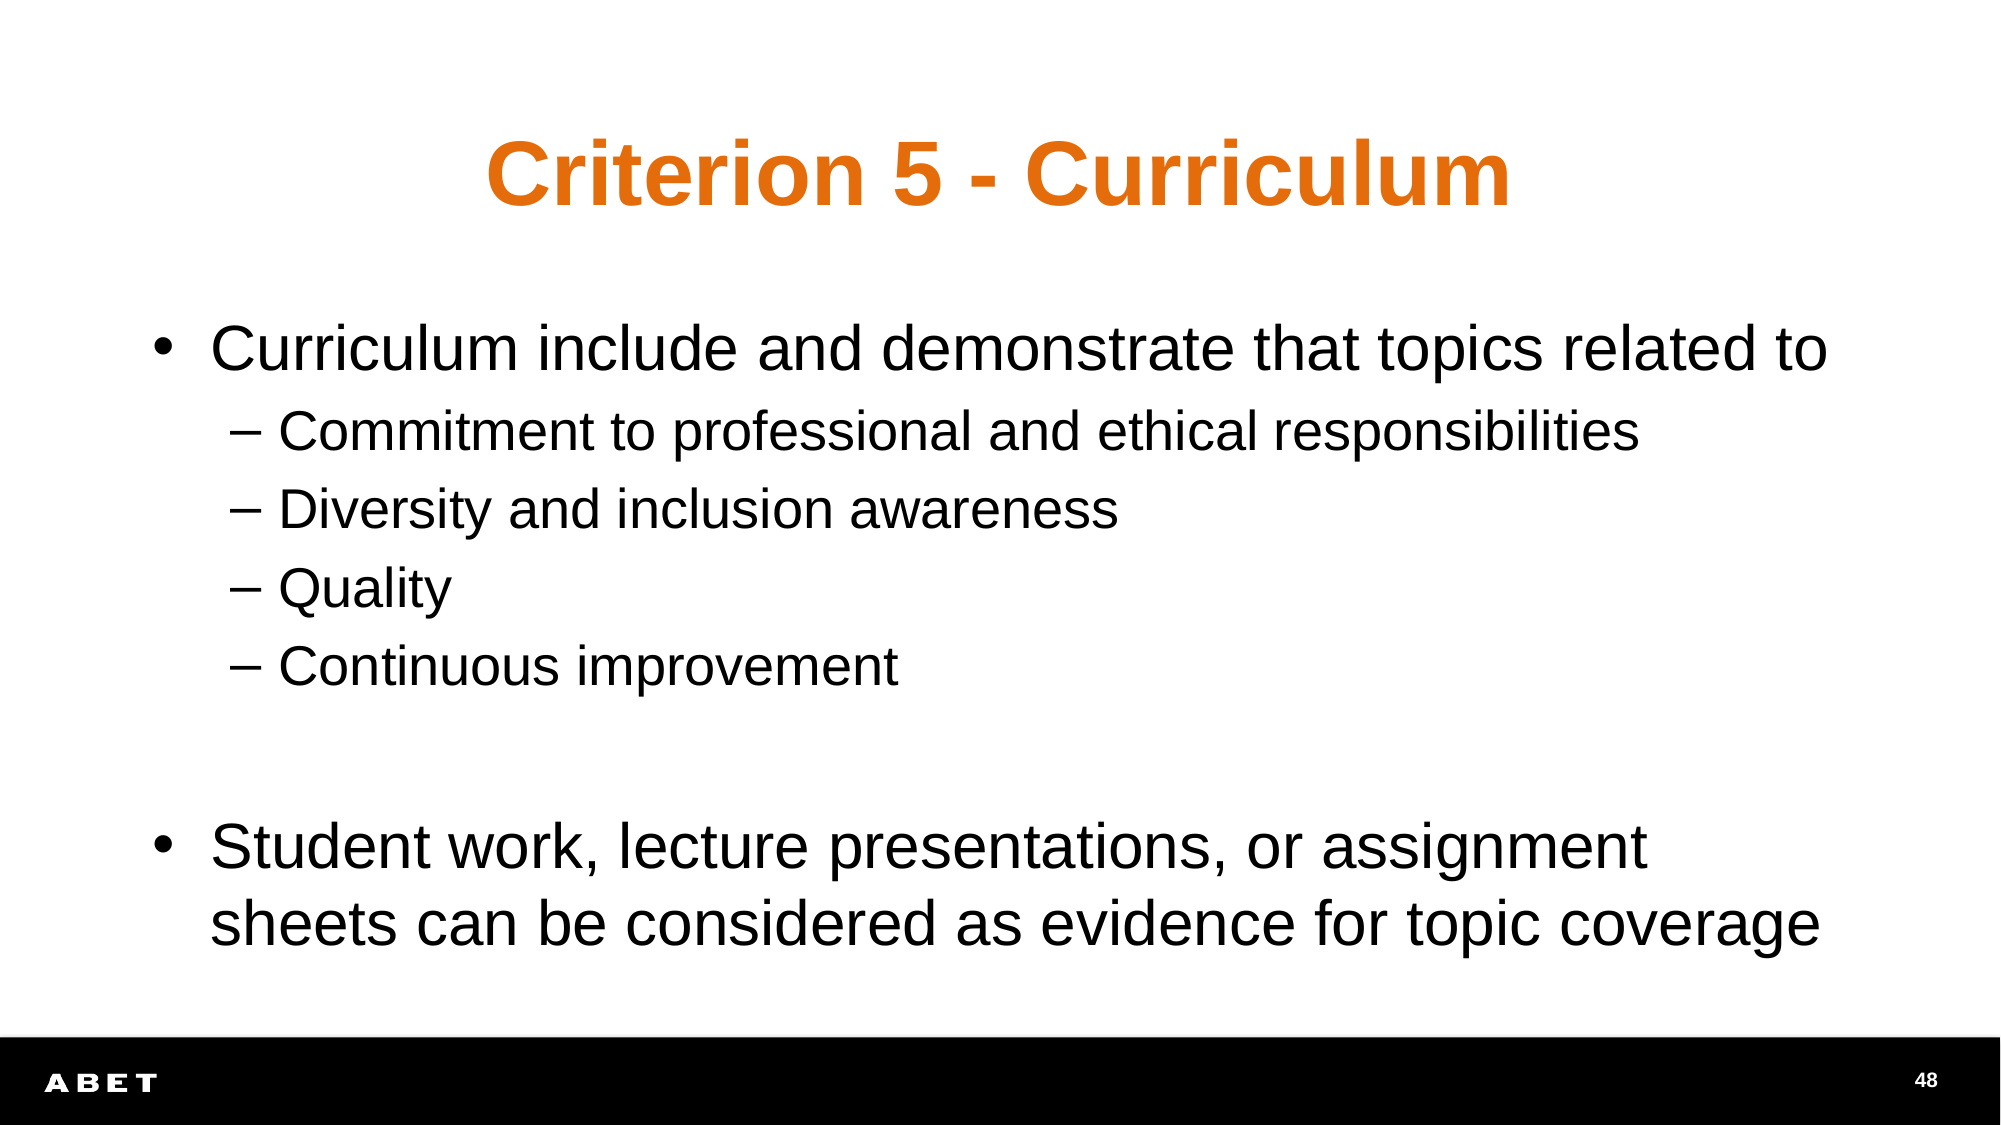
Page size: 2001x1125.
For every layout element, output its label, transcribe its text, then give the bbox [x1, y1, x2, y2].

picture [16, 1052, 184, 1113]
list Curriculum include and demonstrate that topics related to Commitment to professional and ethical responsibilities Diversity and inclusion awareness Quality Continuous improvement Student work, lecture presentations, or assignment sheets can be considered as evidence for topic coverage [137, 299, 1863, 1014]
title Criterion 5 - Curriculum [137, 59, 1863, 278]
